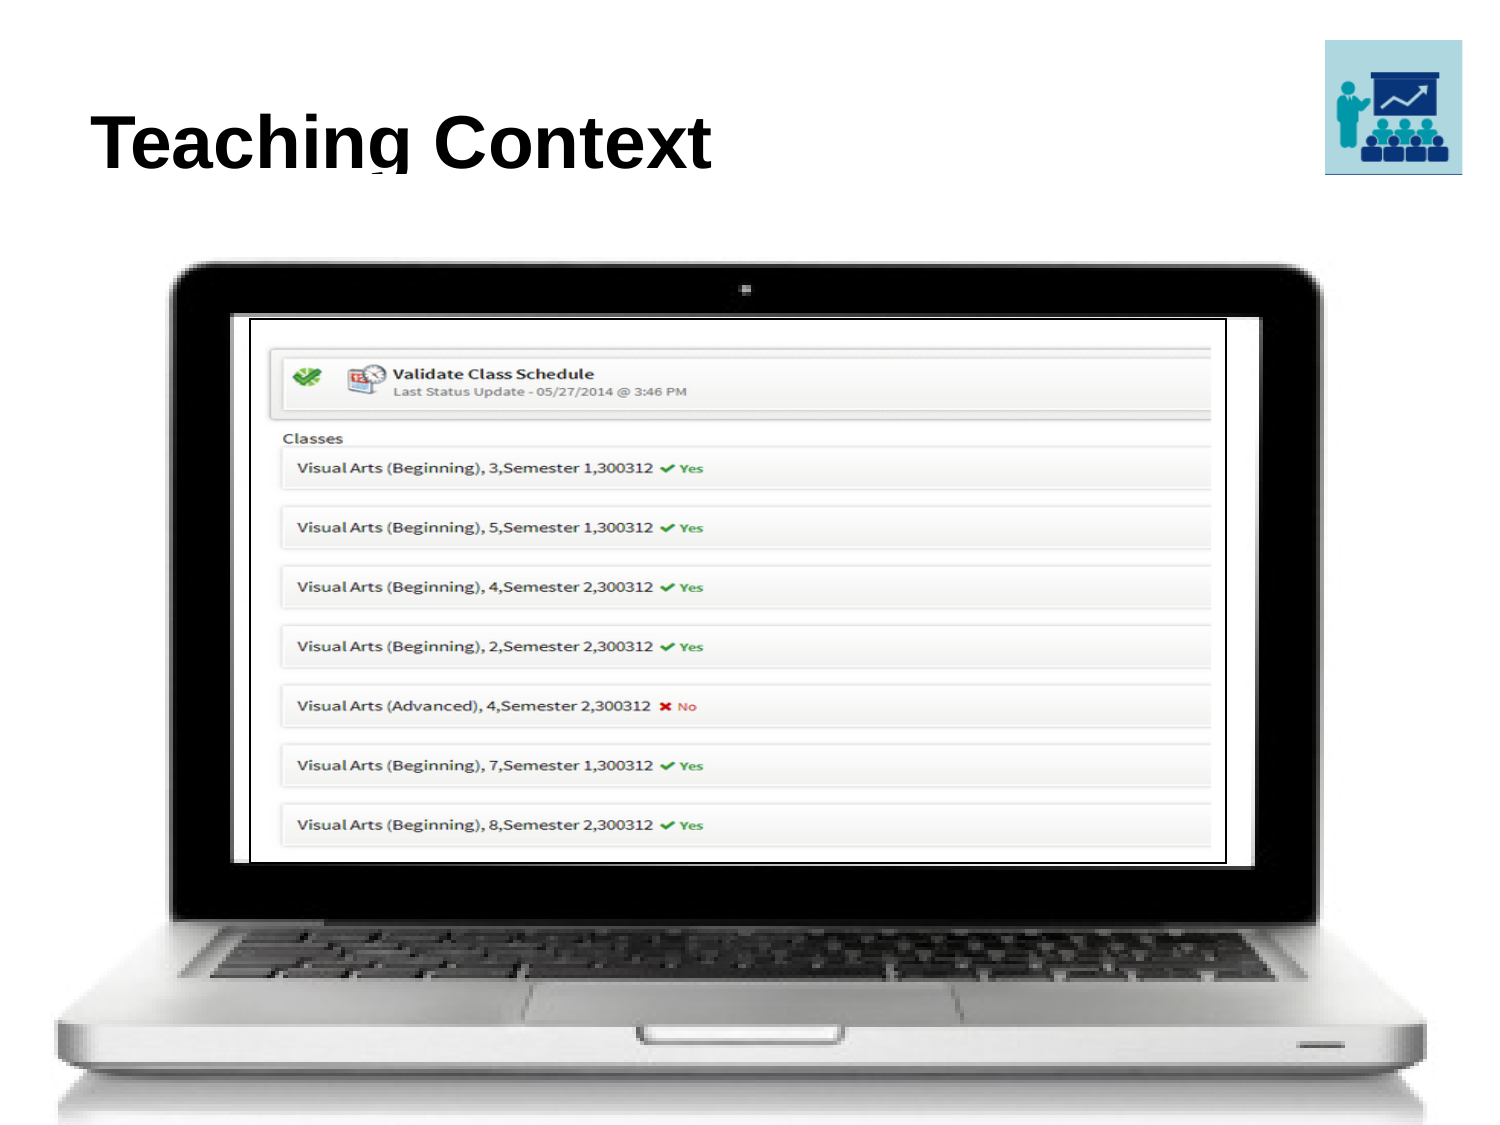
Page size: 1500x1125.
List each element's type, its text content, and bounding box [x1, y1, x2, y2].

title Teaching Context [75, 45, 1319, 173]
picture [1324, 40, 1463, 176]
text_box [49, 174, 1438, 1125]
